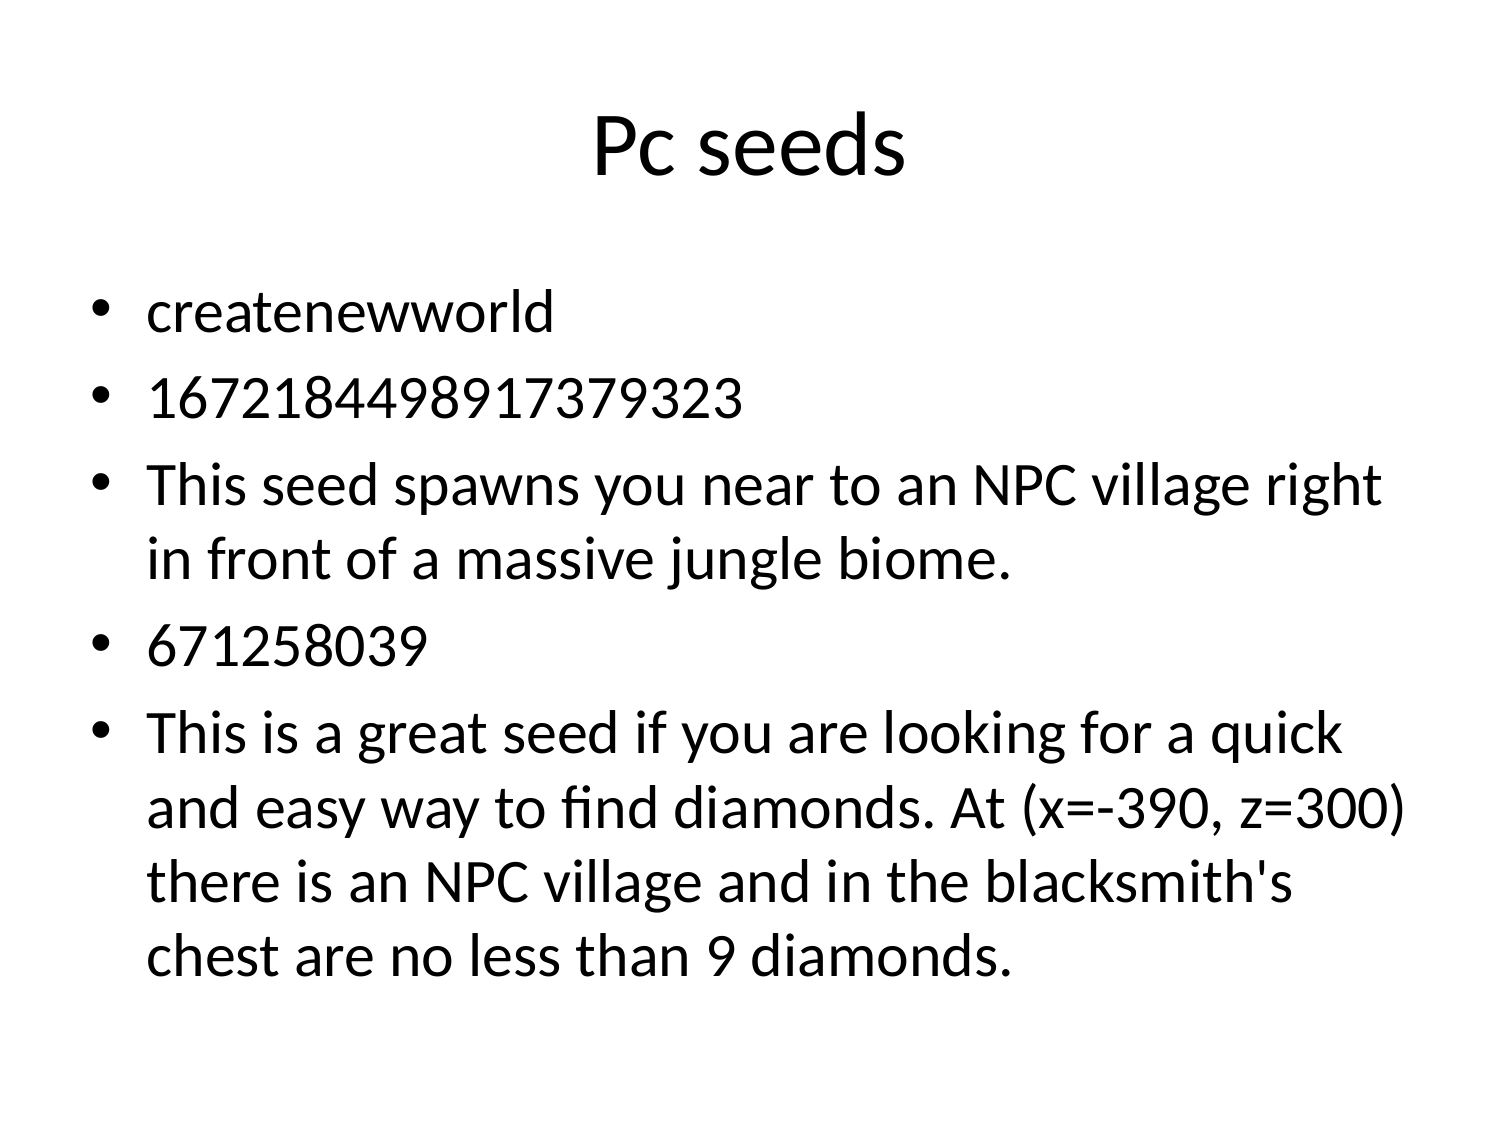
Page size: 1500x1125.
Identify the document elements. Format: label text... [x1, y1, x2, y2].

title Pc seeds [75, 45, 1425, 233]
list createnewworld 1672184498917379323 This seed spawns you near to an NPC village right in front of a massive jungle biome. 671258039 This is a great seed if you are looking for a quick and easy way to find diamonds. At (x=-390, z=300) there is an NPC village and in the blacksmith's chest are no less than 9 diamonds. [75, 262, 1425, 1005]
